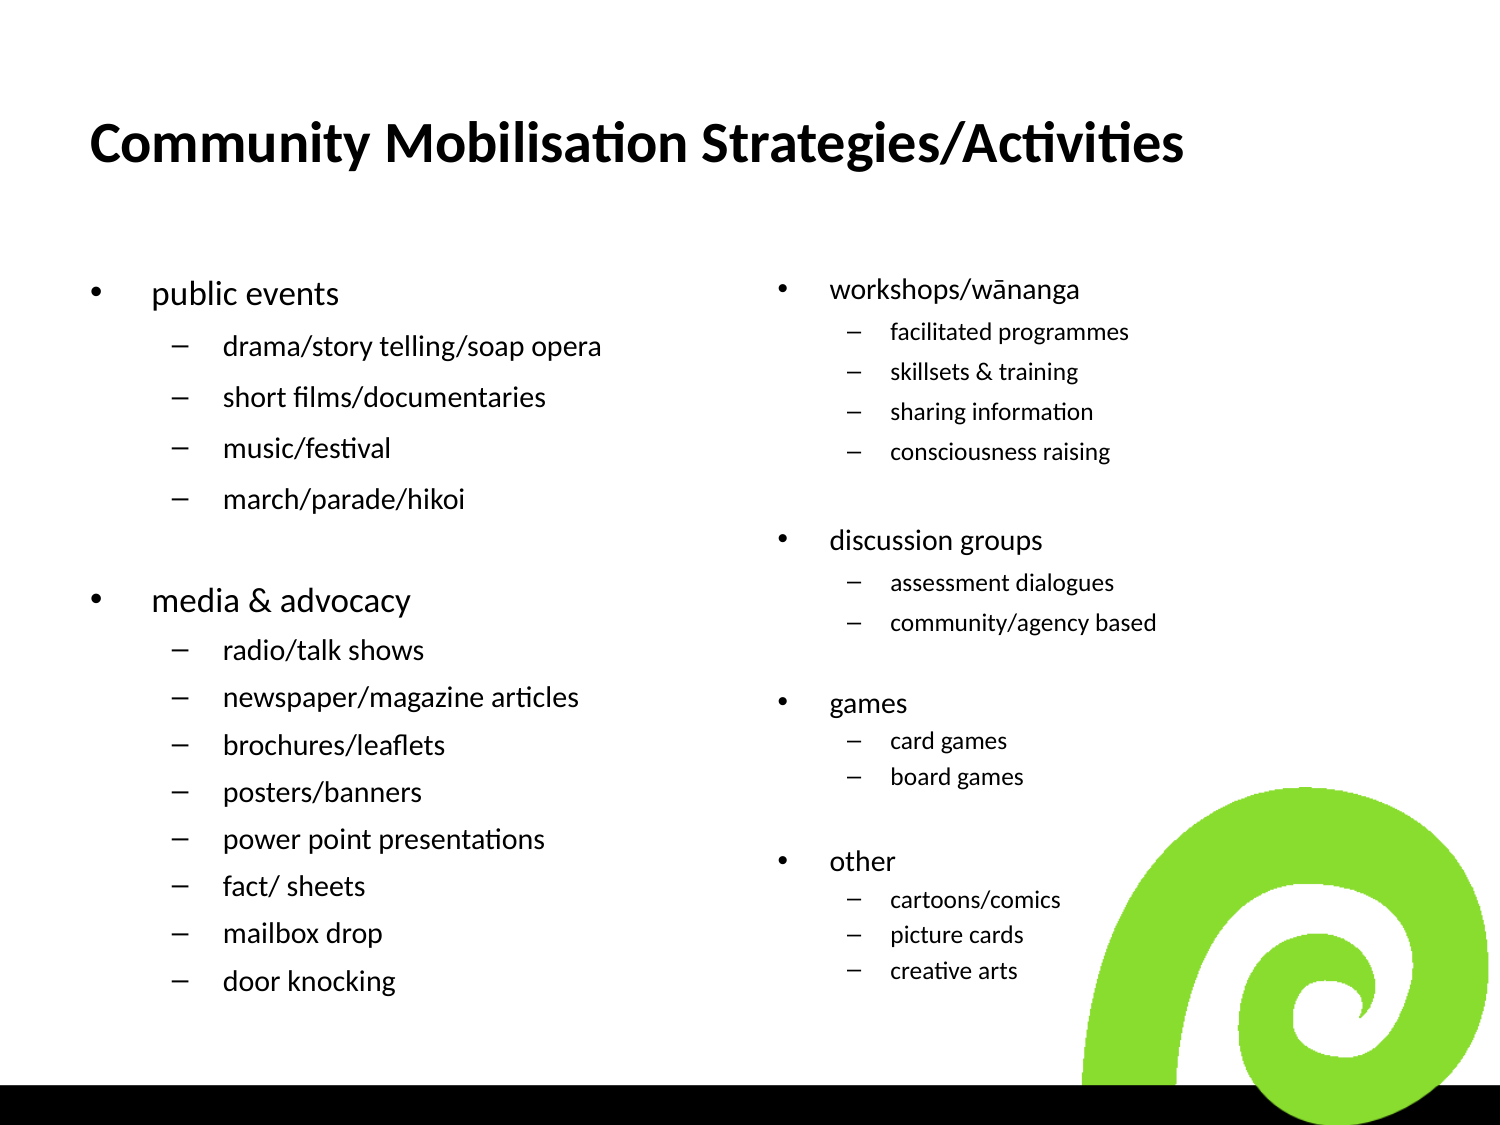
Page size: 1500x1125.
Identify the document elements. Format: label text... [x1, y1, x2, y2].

title Community Mobilisation Strategies/Activities [75, 45, 1425, 233]
list public events drama/story telling/soap opera short films/documentaries music/festival march/parade/hikoi media & advocacy radio/talk shows newspaper/magazine articles brochures/leaflets posters/banners power point presentations fact/ sheets mailbox drop door knocking [75, 262, 738, 1005]
picture [0, 787, 1500, 1125]
list workshops/wānanga facilitated programmes skillsets & training sharing information consciousness raising discussion groups assessment dialogues community/agency based games card games board games other cartoons/comics picture cards creative arts [762, 262, 1425, 1005]
